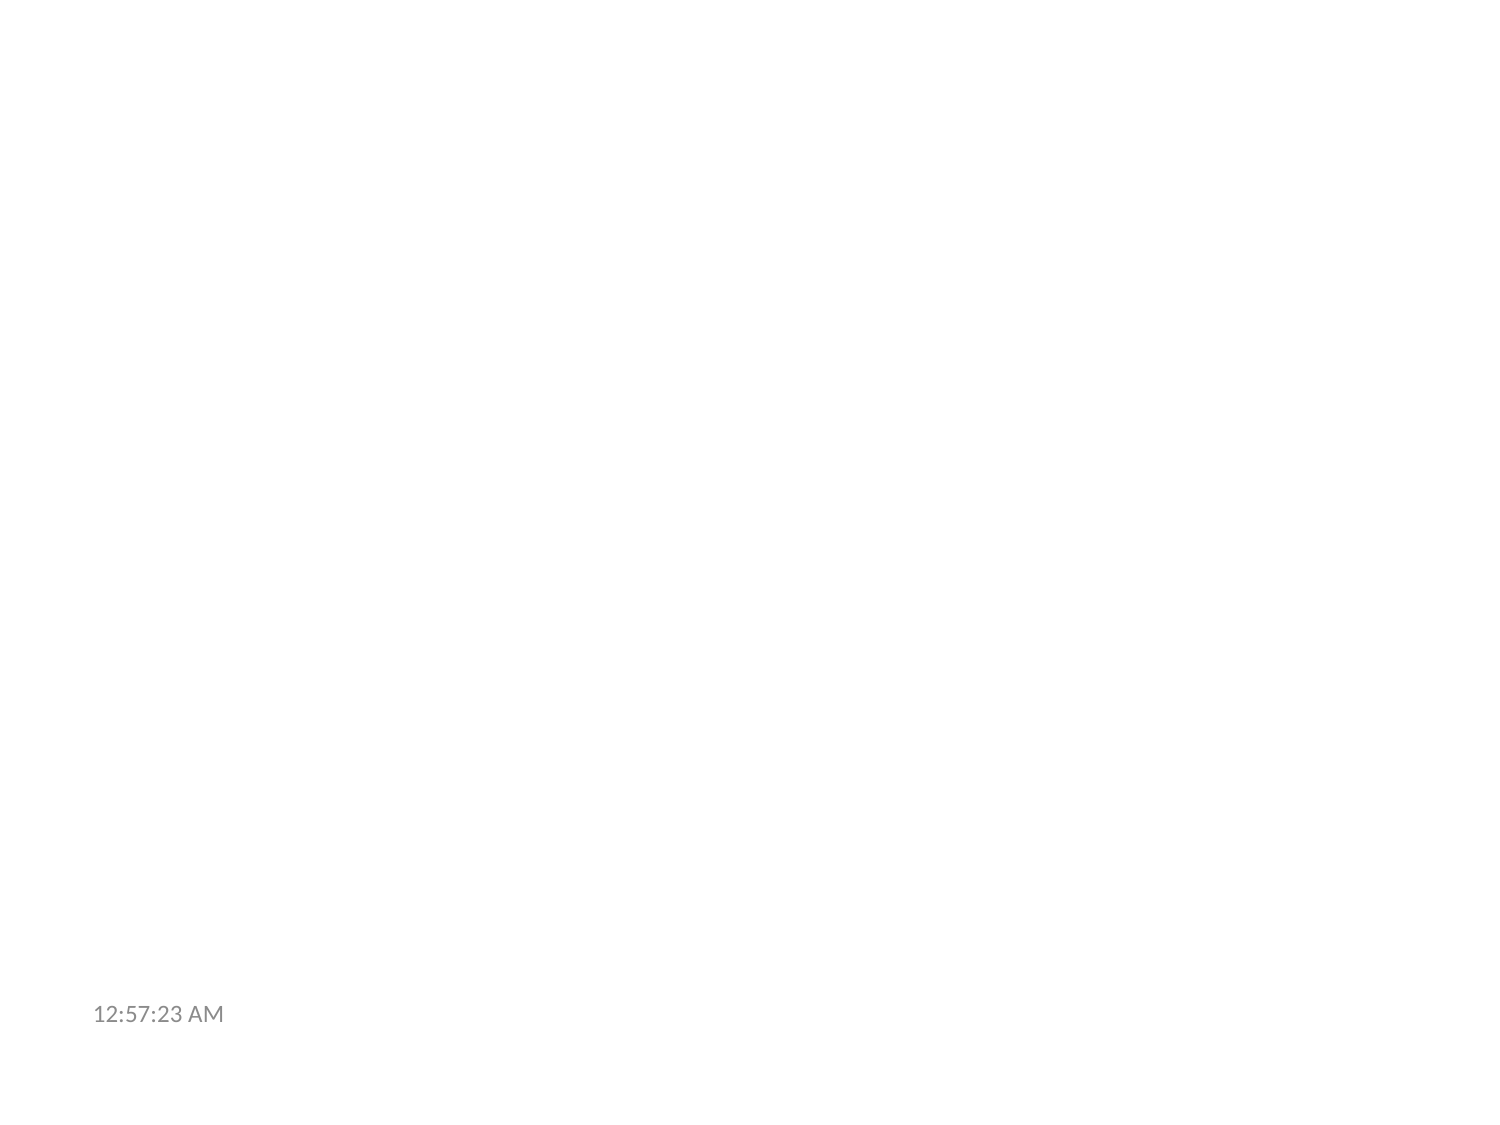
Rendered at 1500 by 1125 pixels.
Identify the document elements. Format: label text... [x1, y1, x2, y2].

text_box 3:35:09 PM [77, 982, 428, 1043]
